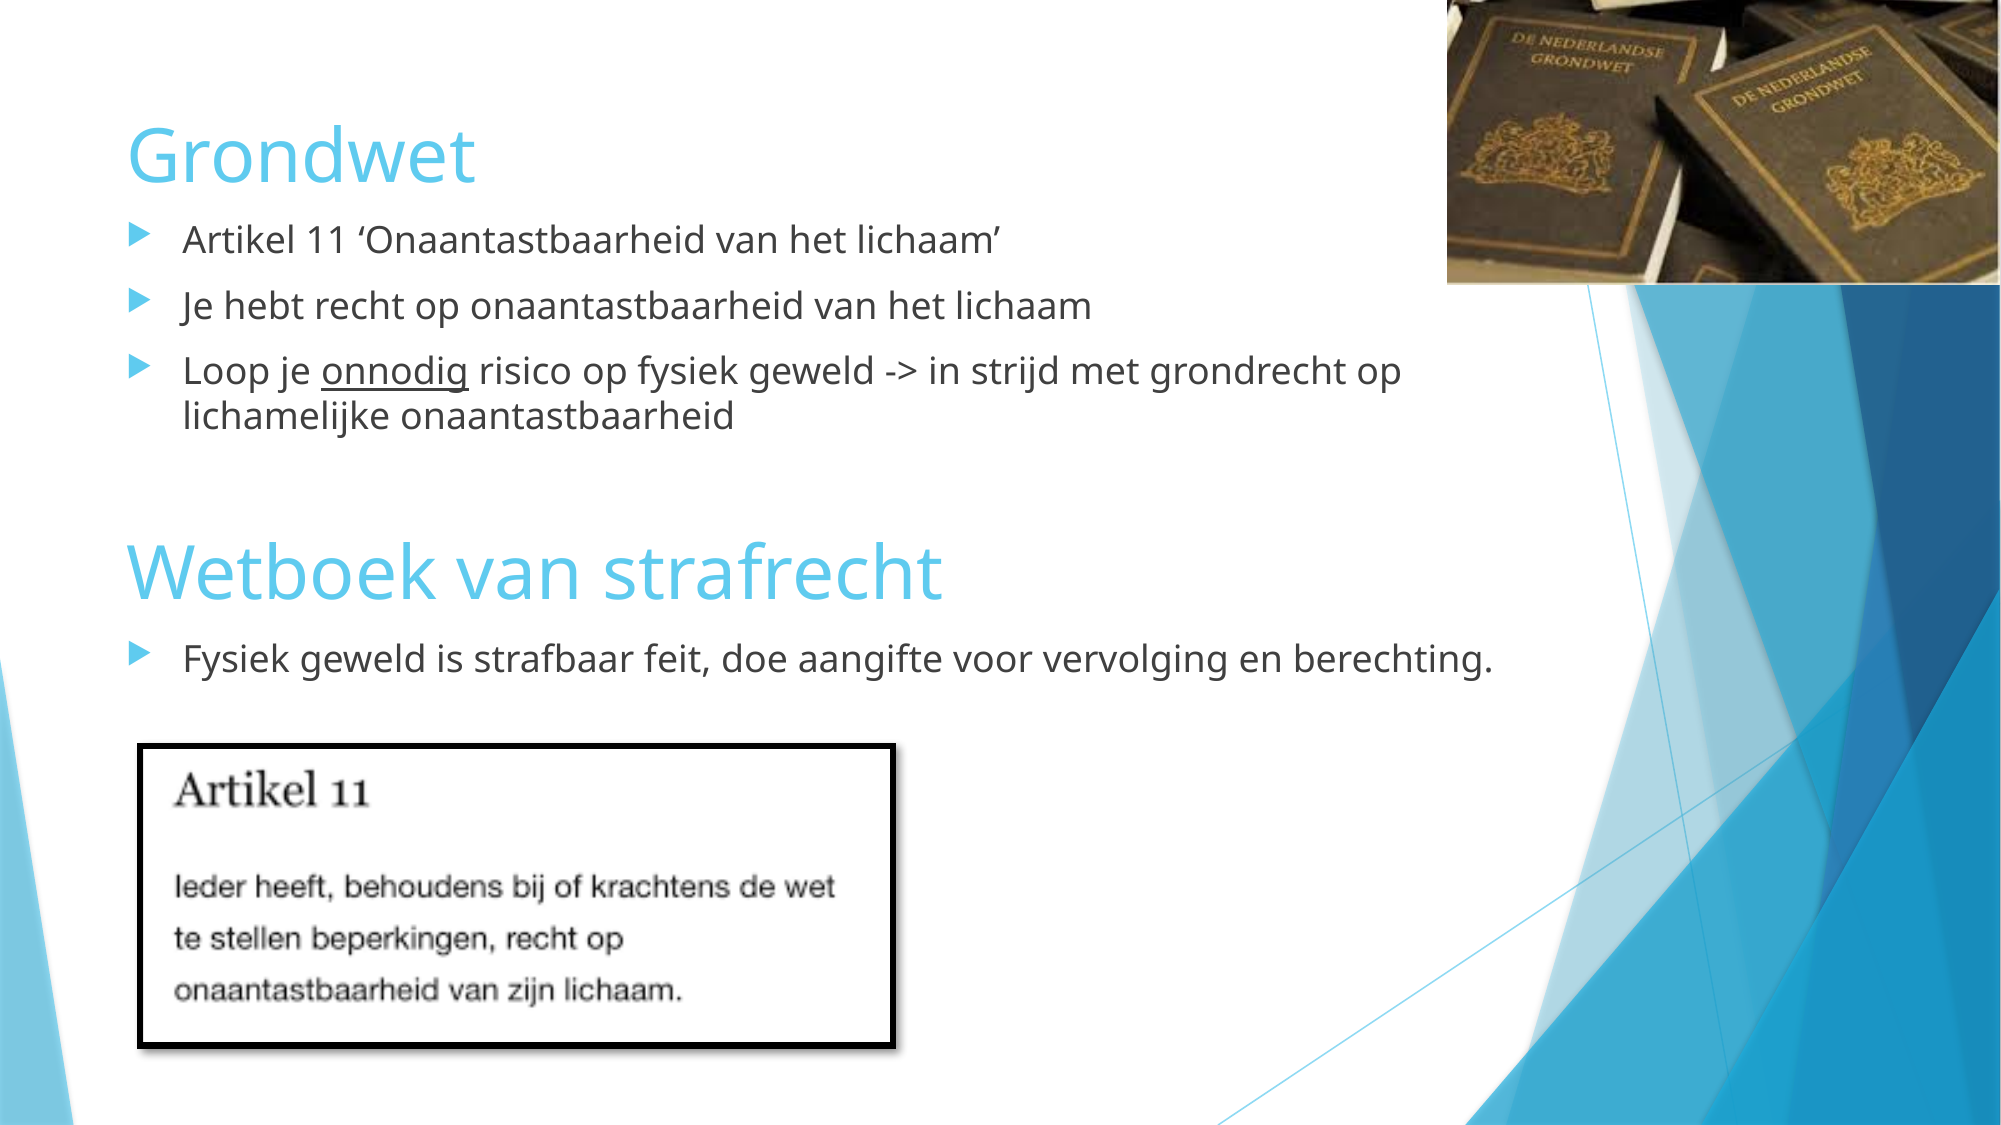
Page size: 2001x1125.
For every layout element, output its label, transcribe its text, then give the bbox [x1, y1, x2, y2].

picture [1447, 0, 2000, 286]
picture [142, 748, 891, 1044]
list Artikel 11 ‘Onaantastbaarheid van het lichaam’ Je hebt recht op onaantastbaarheid van het lichaam Loop je onnodig risico op fysiek geweld -> in strijd met grondrecht op lichamelijke onaantastbaarheid Wetboek van strafrecht Fysiek geweld is strafbaar feit, doe aangifte voor vervolging en berechting. [111, 208, 1522, 845]
title Grondwet [111, 99, 1442, 208]
